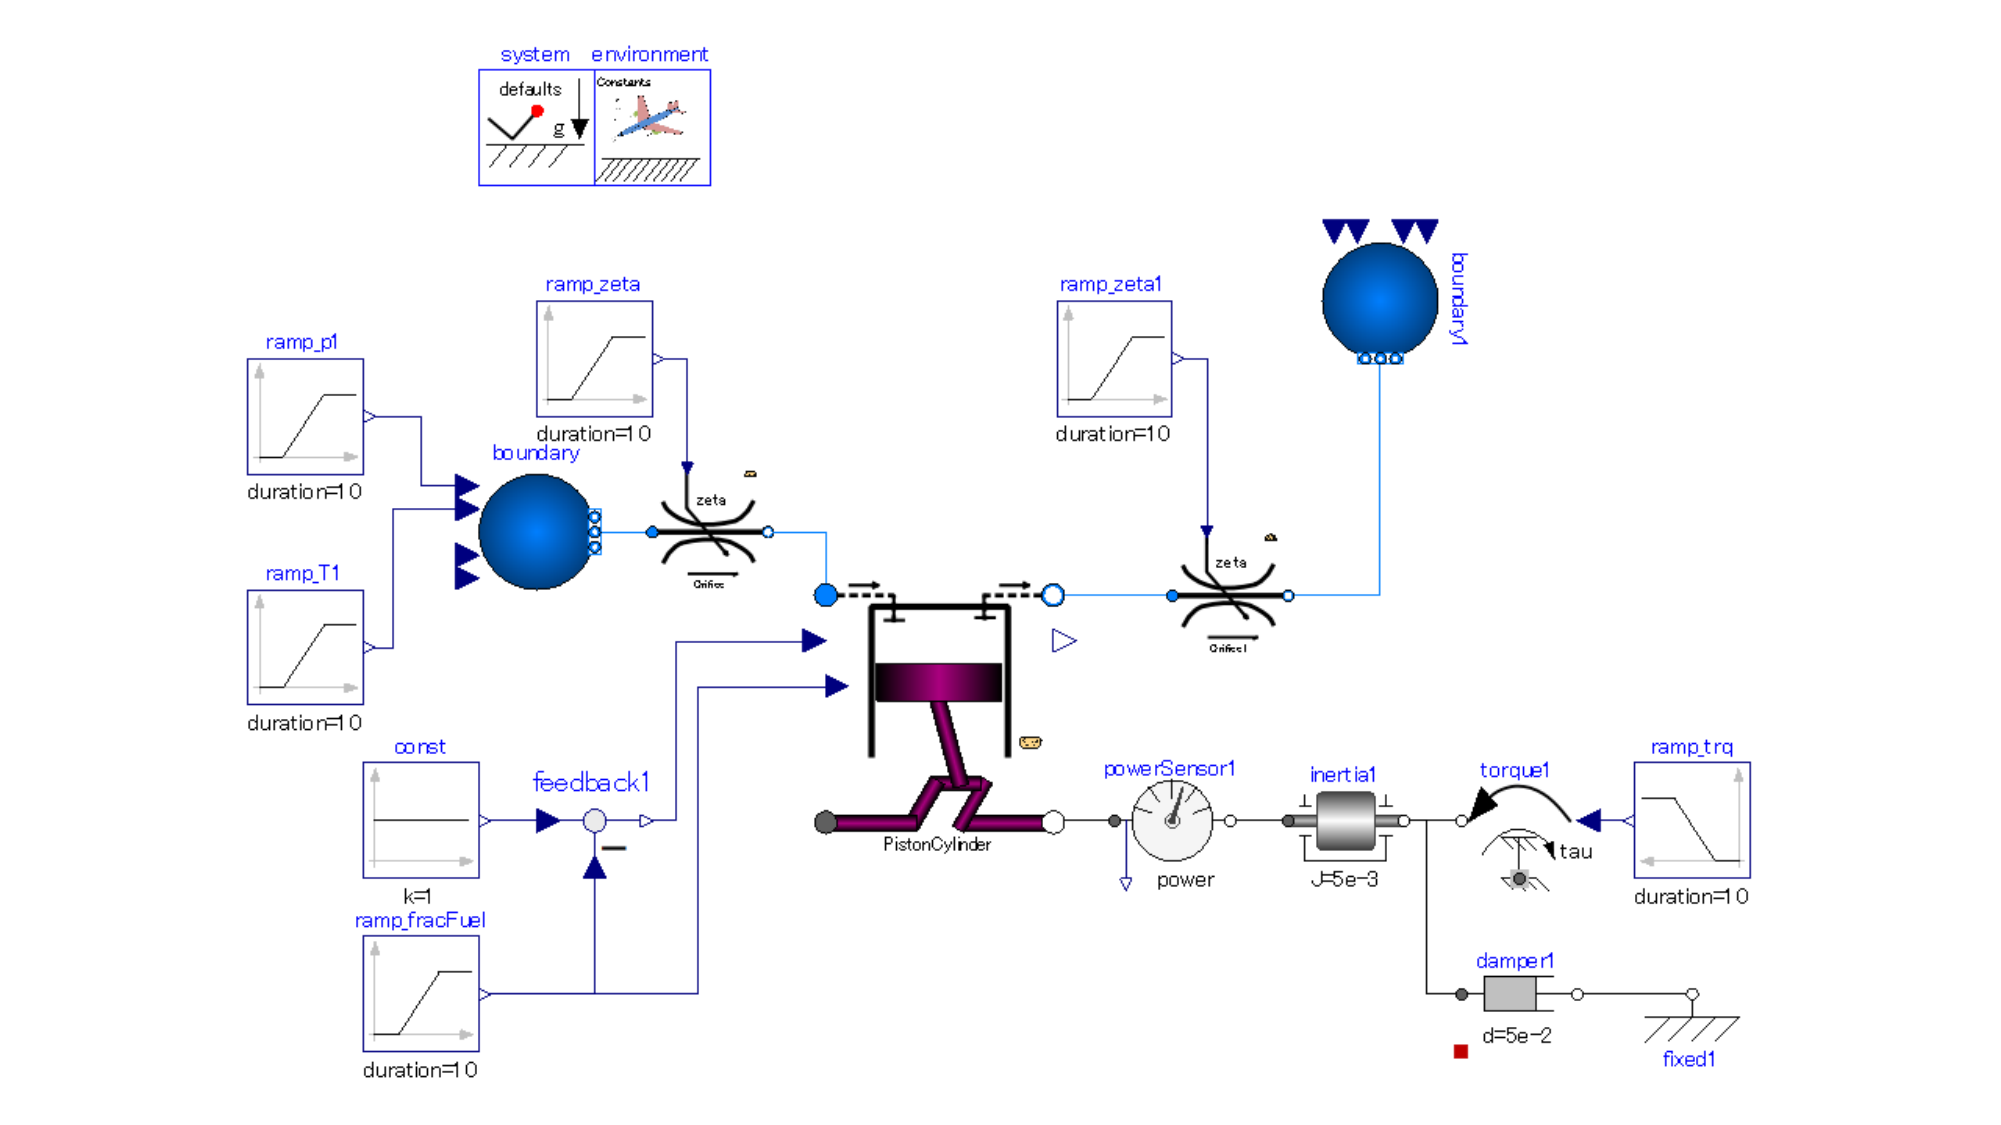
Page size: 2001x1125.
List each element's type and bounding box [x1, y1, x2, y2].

picture [219, 13, 1781, 1112]
